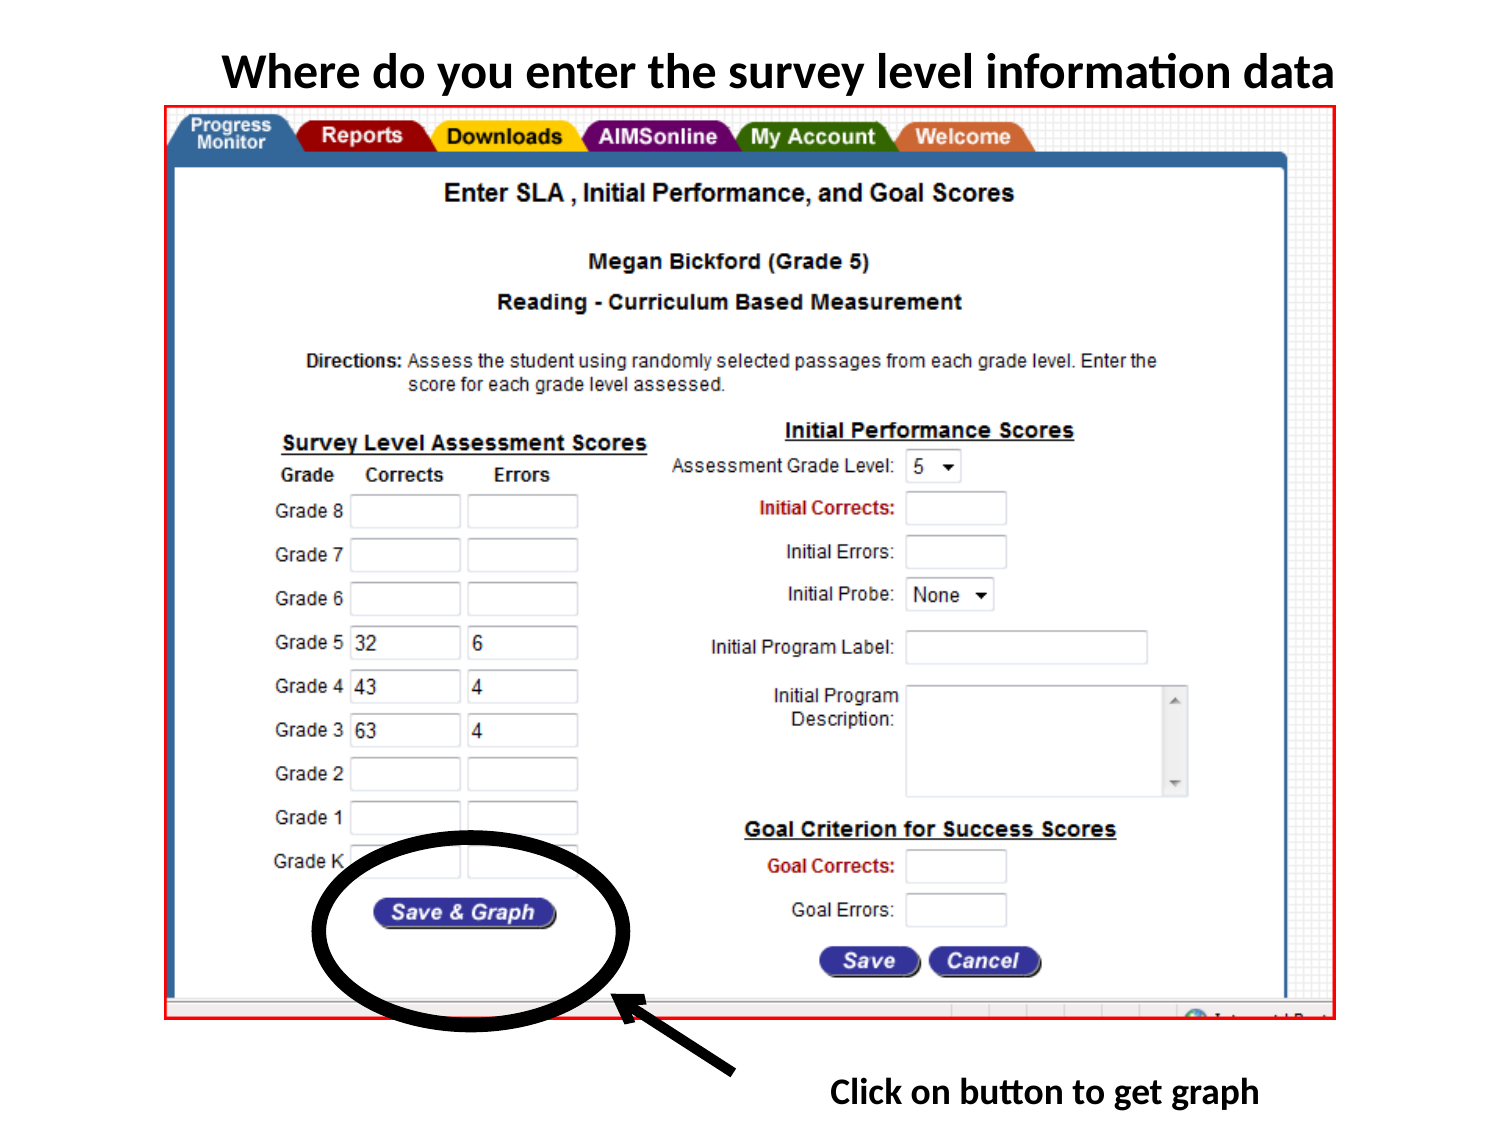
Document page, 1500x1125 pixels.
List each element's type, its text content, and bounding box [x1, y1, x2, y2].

text_box Where do you enter the survey level information data [206, 31, 1351, 106]
picture [164, 105, 1336, 1020]
text_box Click on button to get graph [815, 1059, 1276, 1120]
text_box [610, 993, 734, 1074]
